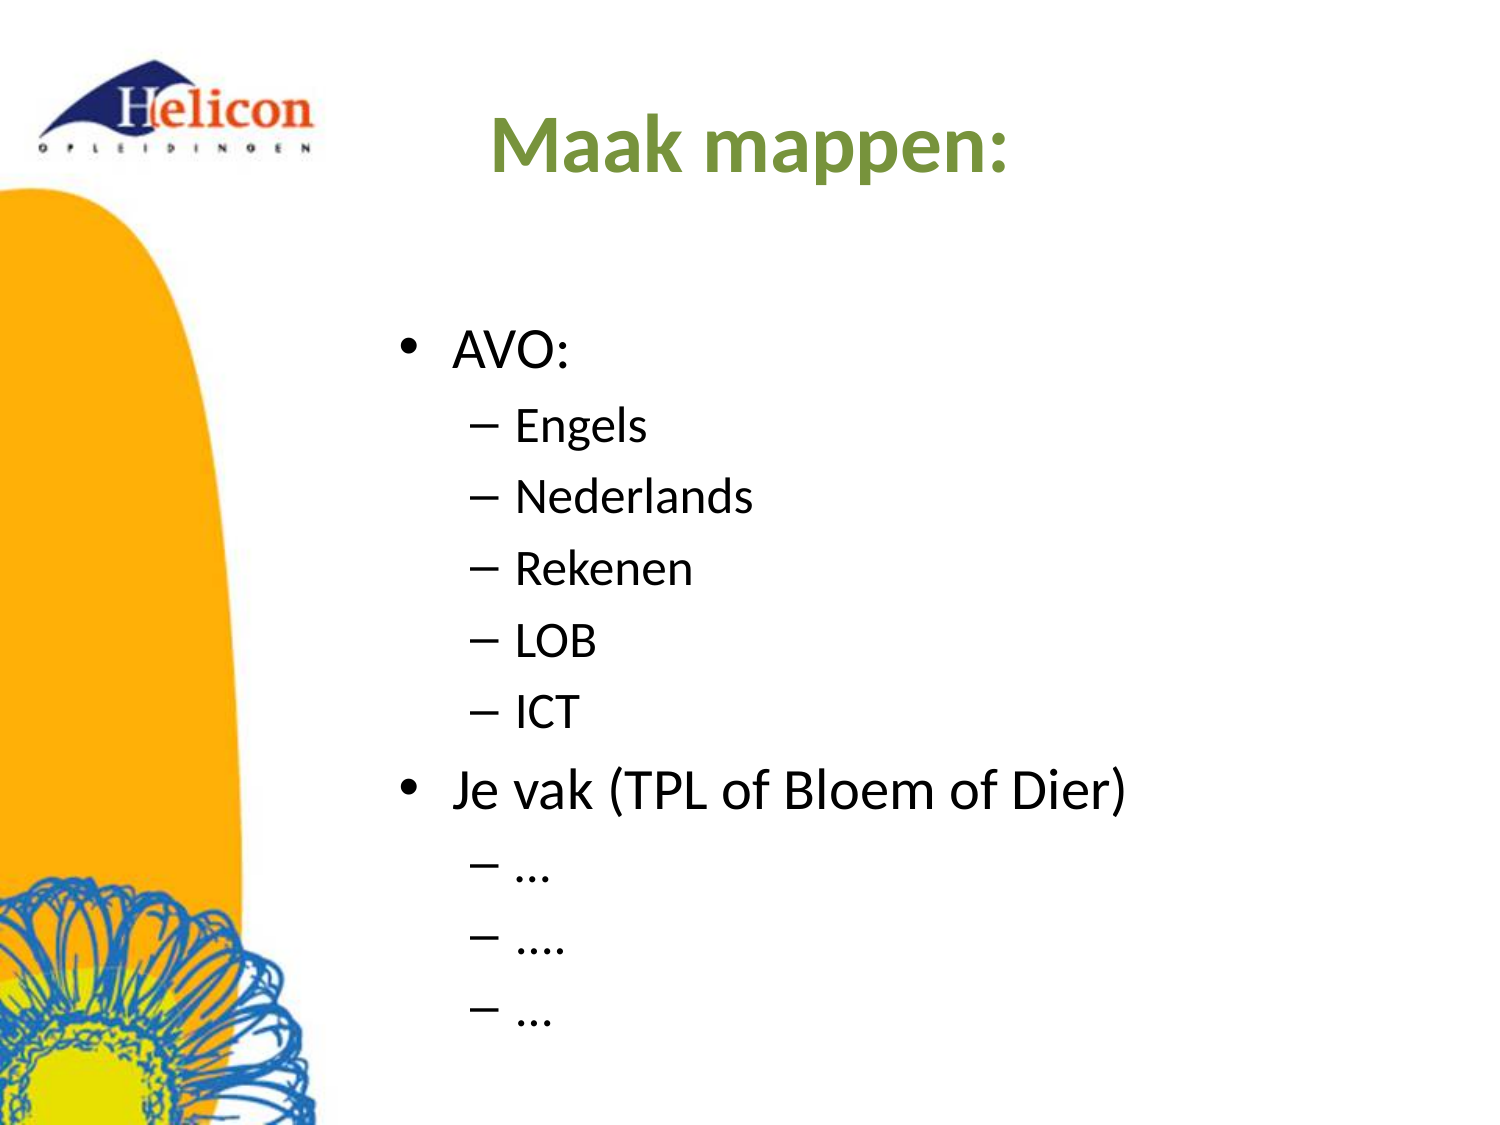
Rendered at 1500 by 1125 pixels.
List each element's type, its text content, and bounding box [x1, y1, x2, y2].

title Maak mappen: [75, 45, 1425, 233]
list AVO: Engels Nederlands Rekenen LOB ICT Je vak (TPL of Bloem of Dier) … .... ... [383, 302, 1414, 1046]
picture [0, 0, 1500, 1125]
